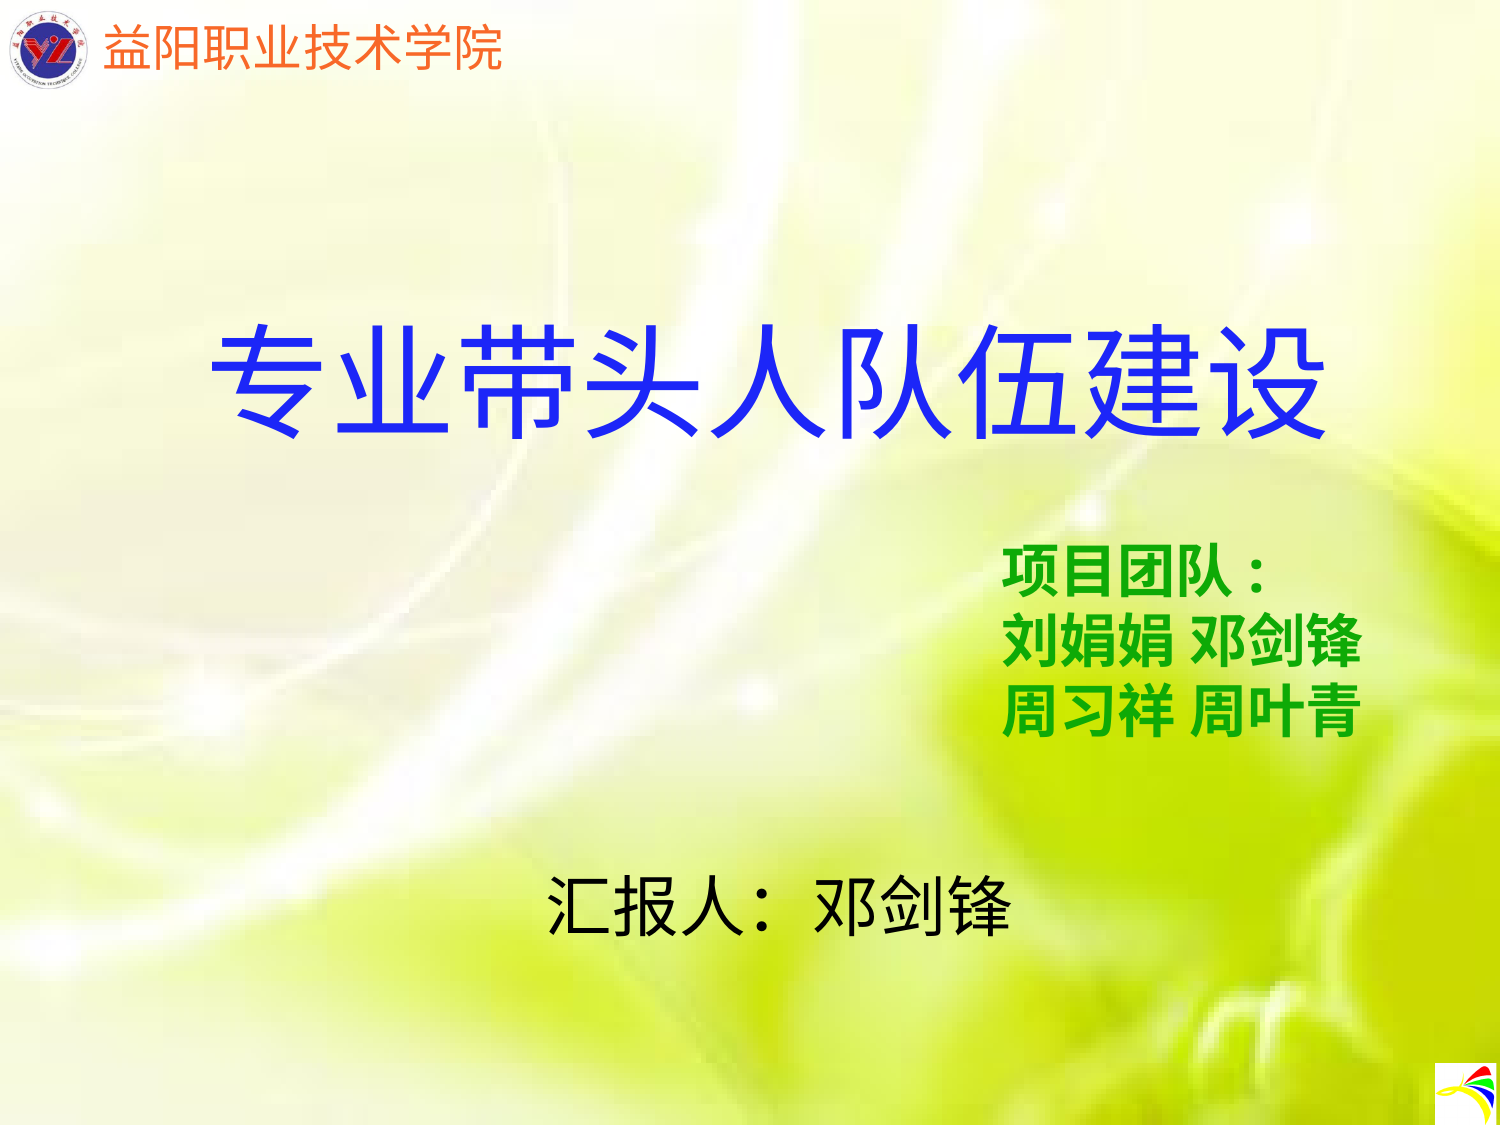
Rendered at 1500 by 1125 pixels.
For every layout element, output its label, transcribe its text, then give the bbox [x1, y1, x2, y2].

picture [0, 0, 1500, 1125]
title 专业带头人队伍建设 [76, 219, 1459, 539]
text_box 汇报人：邓剑锋 [395, 857, 1164, 941]
subtitle 项目团队: 刘娟娟 邓剑锋 周习祥 周叶青 [986, 527, 1471, 776]
